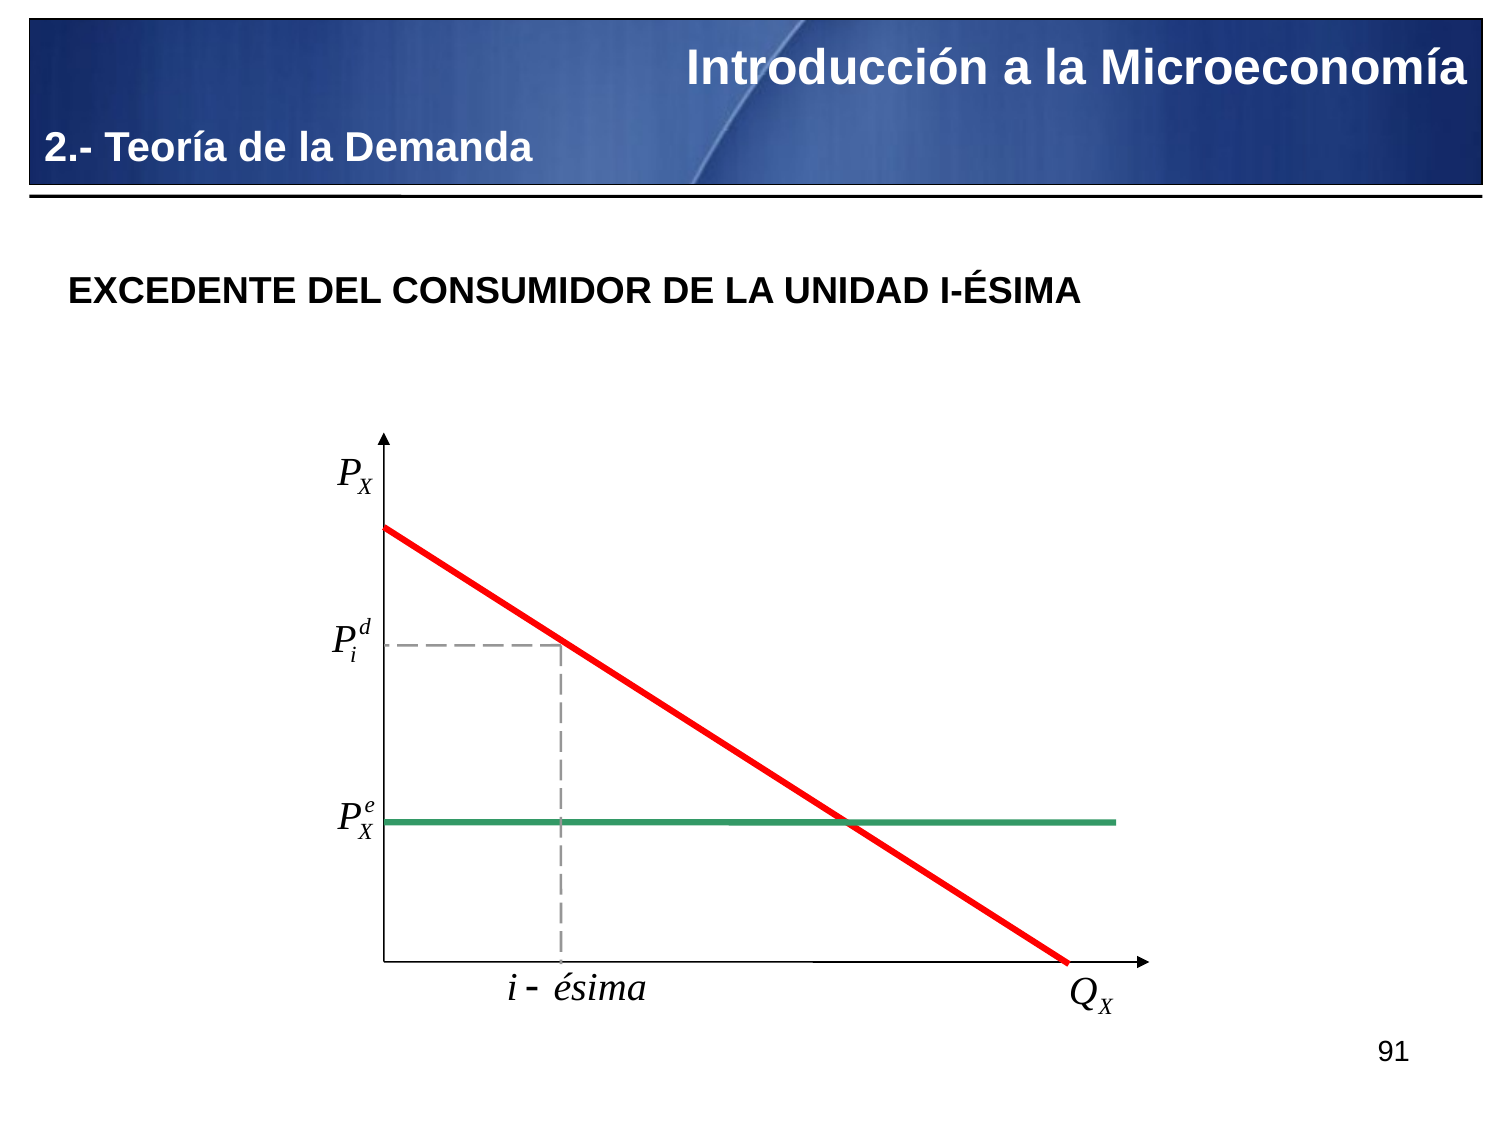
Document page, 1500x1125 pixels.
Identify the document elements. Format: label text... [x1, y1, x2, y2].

text_box 2.- Teoría de la Demanda [29, 112, 585, 178]
text_box EXCEDENTE DEL CONSUMIDOR DE LA UNIDAD I-ÉSIMA [53, 259, 1436, 319]
text_box Introducción a la Microeconomía [608, 26, 1483, 102]
slide_number 91 [1074, 1024, 1426, 1103]
text_box [29, 19, 1483, 185]
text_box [324, 432, 1150, 1022]
